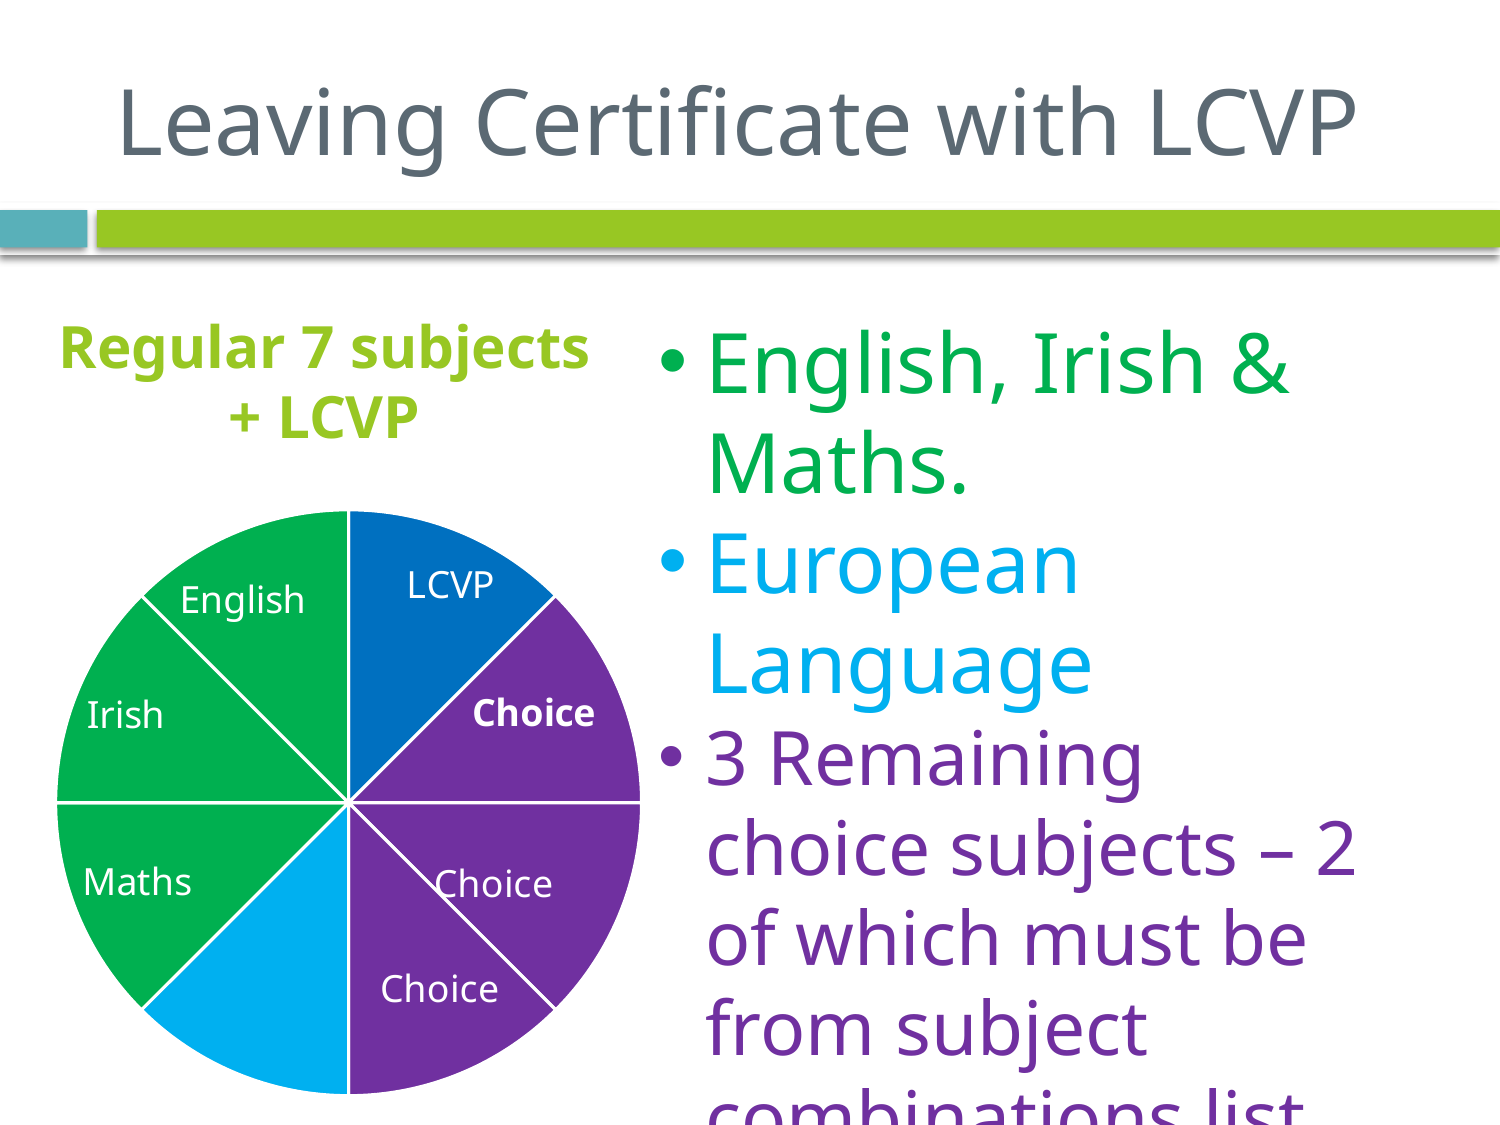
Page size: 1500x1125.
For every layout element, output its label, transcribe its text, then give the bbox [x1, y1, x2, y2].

chart [0, 503, 1152, 1125]
title Leaving Certificate with LCVP [100, 37, 1438, 200]
text_box Regular 7 subjects + LCVP [41, 302, 609, 458]
text_box English, Irish & Maths. European Language 3 Remaining choice subjects – 2 of which must be from subject combinations list LCVP [643, 302, 1403, 1125]
